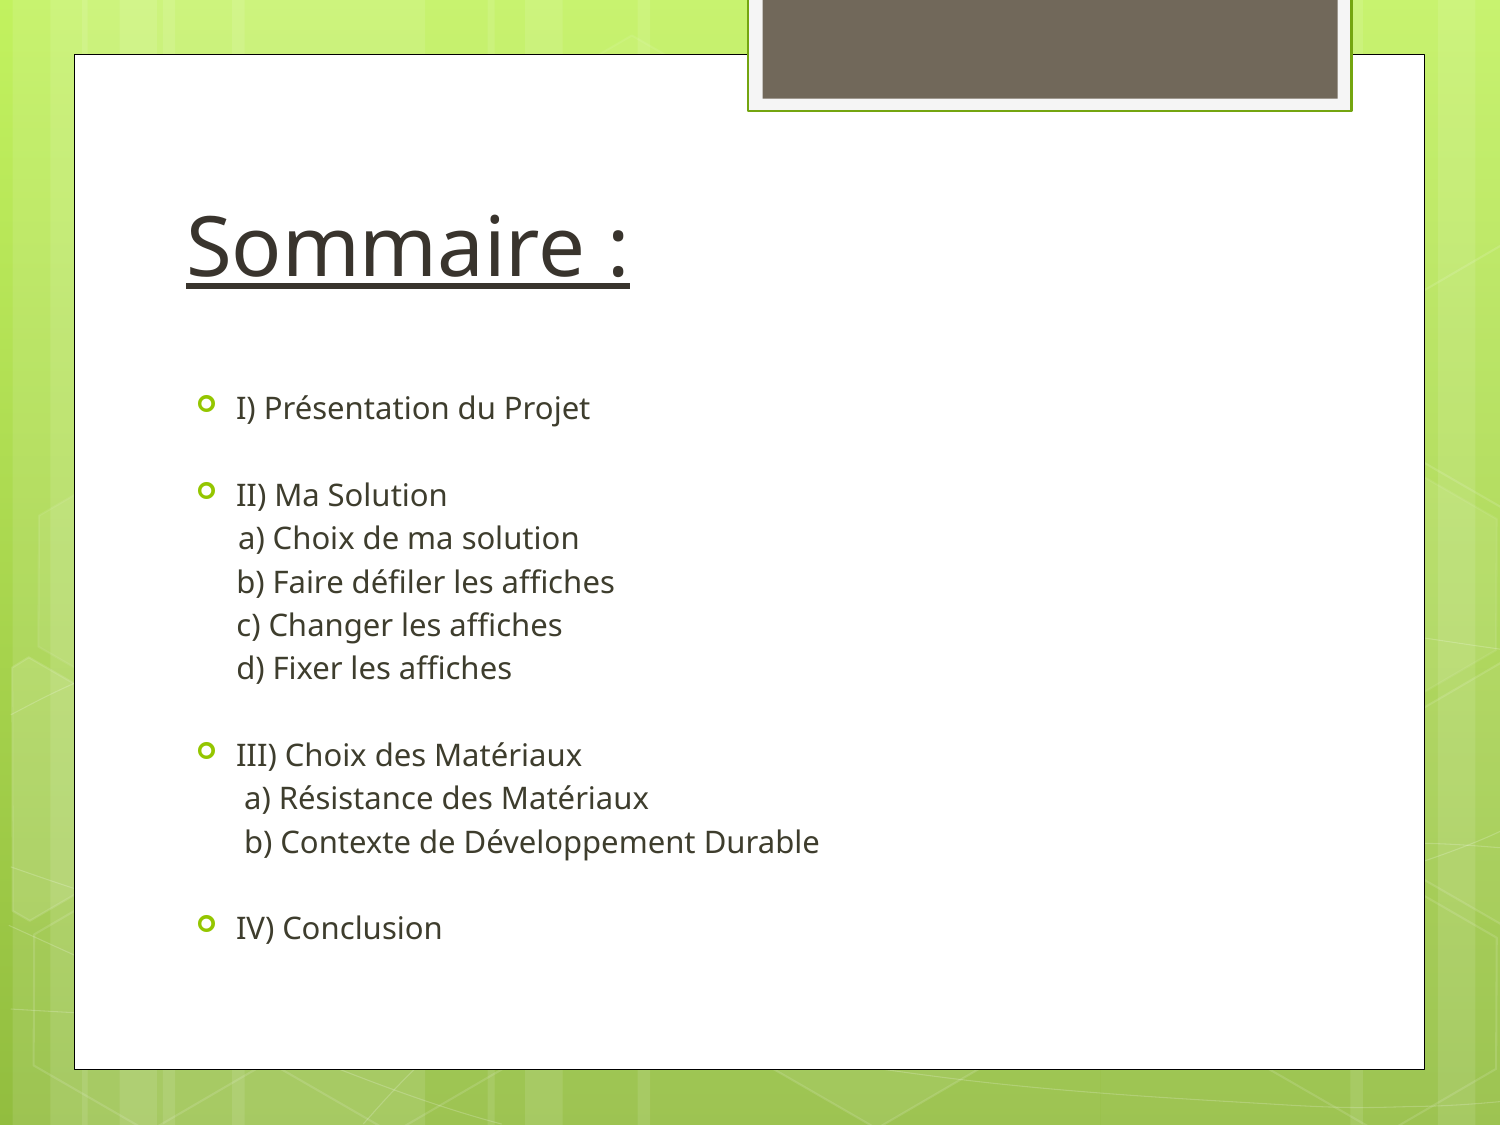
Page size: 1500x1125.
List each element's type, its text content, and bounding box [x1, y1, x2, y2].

list I) Présentation du Projet II) Ma Solution a) Choix de ma solution b) Faire défiler les affiches c) Changer les affiches d) Fixer les affiches III) Choix des Matériaux a) Résistance des Matériaux b) Contexte de Développement Durable IV) Conclusion [171, 381, 1283, 957]
title Sommaire : [171, 113, 1324, 302]
